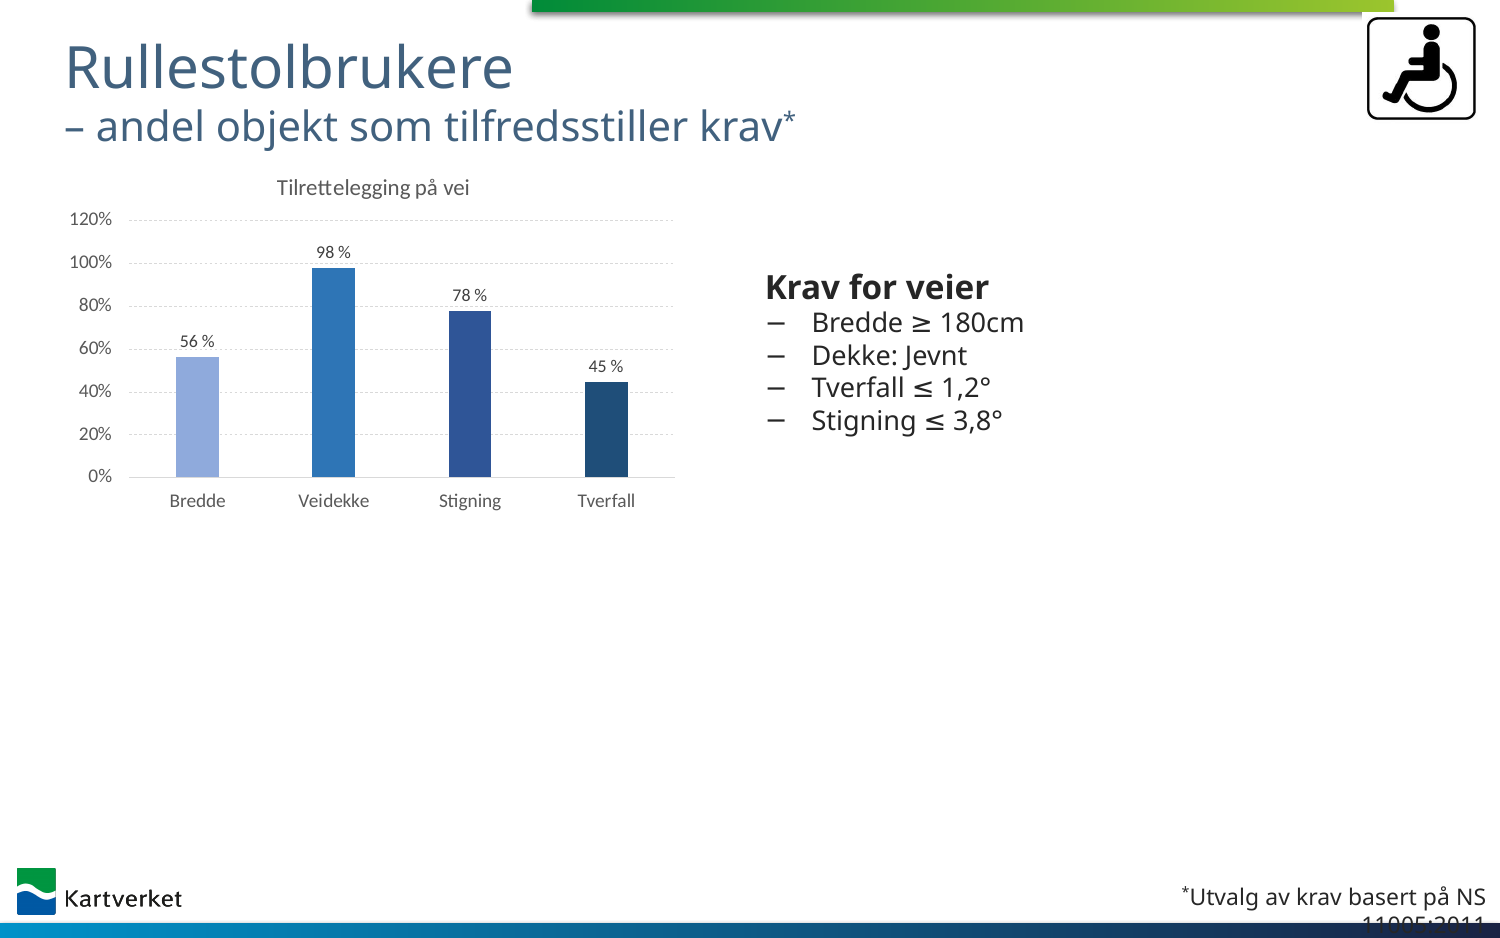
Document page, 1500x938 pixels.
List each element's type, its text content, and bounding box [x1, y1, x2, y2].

text_box Krav for veier Bredde ≥ 180cm Dekke: Jevnt Tverfall ≤ 1,2° Stigning ≤ 3,8° [750, 258, 1234, 444]
picture [62, 166, 685, 519]
picture [1362, 12, 1481, 126]
text_box *Utvalg av krav basert på NS 11005:2011 [1068, 873, 1500, 938]
text_box Rullestolbrukere – andel objekt som tilfredsstiller krav* [49, 25, 1431, 158]
